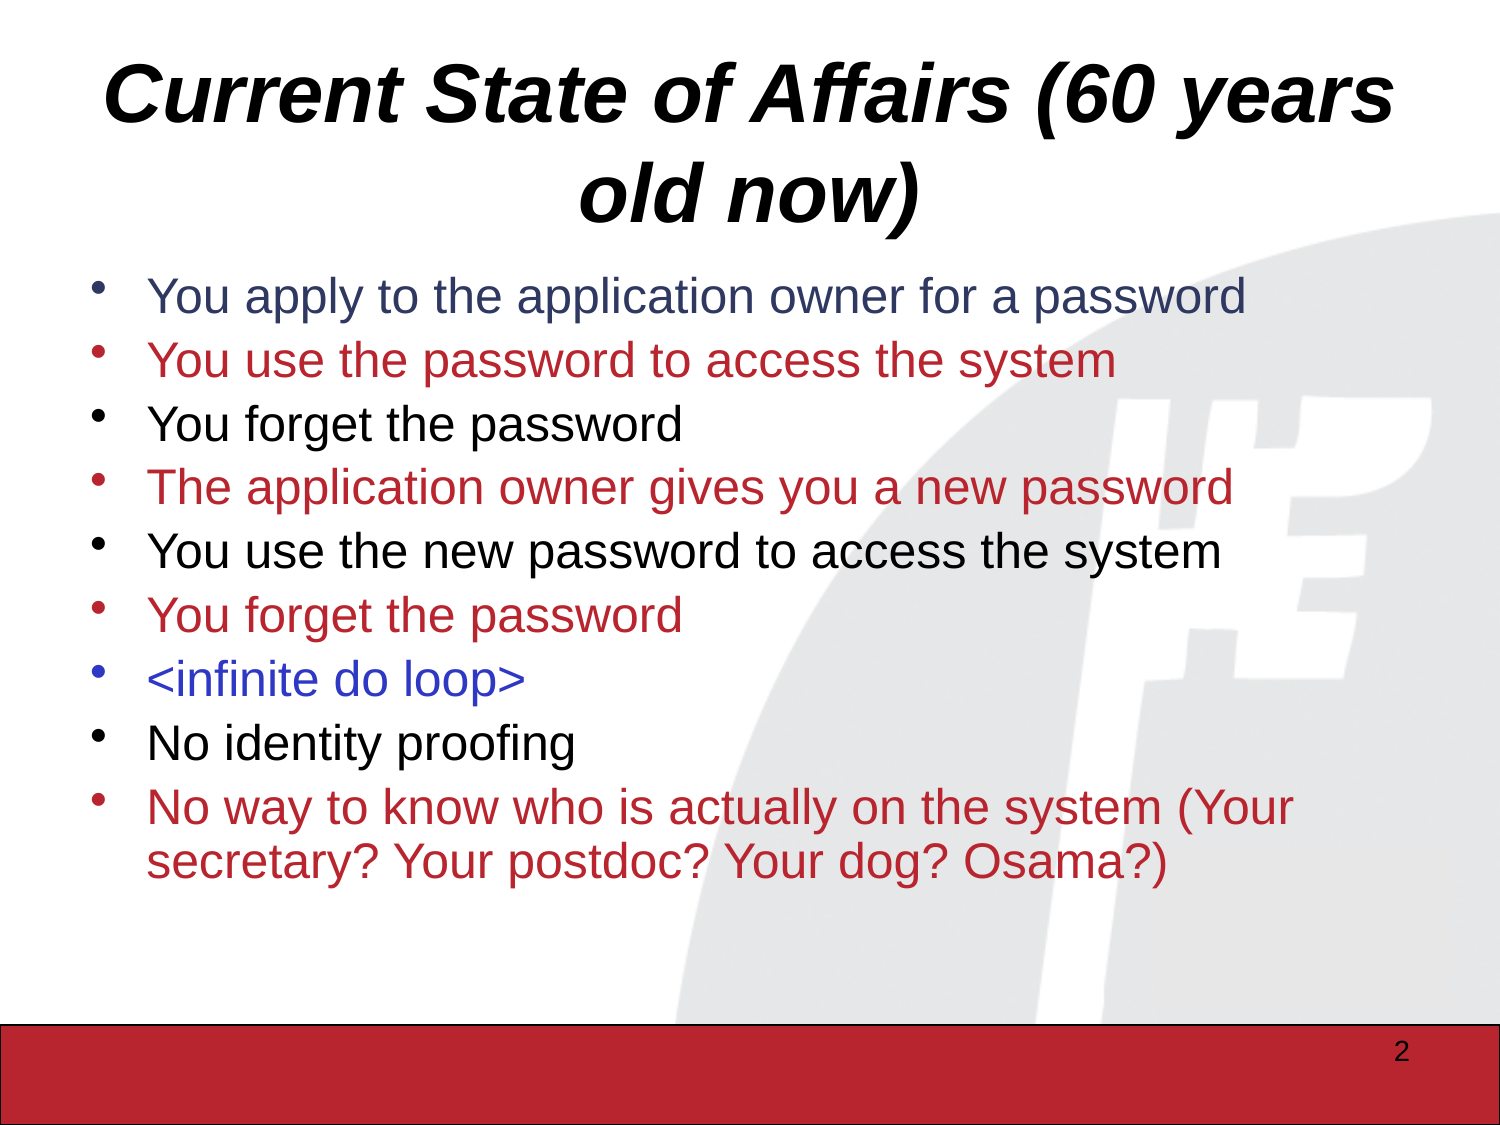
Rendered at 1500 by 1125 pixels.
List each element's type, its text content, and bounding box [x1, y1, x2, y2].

slide_number 2 [1074, 1024, 1425, 1103]
title Current State of Affairs (60 years old now) [75, 45, 1425, 233]
list You apply to the application owner for a password You use the password to access the system You forget the password The application owner gives you a new password You use the new password to access the system You forget the password <infinite do loop> No identity proofing No way to know who is actually on the system (Your secretary? Your postdoc? Your dog? Osama?) [75, 262, 1425, 1005]
picture [675, 212, 1500, 1024]
